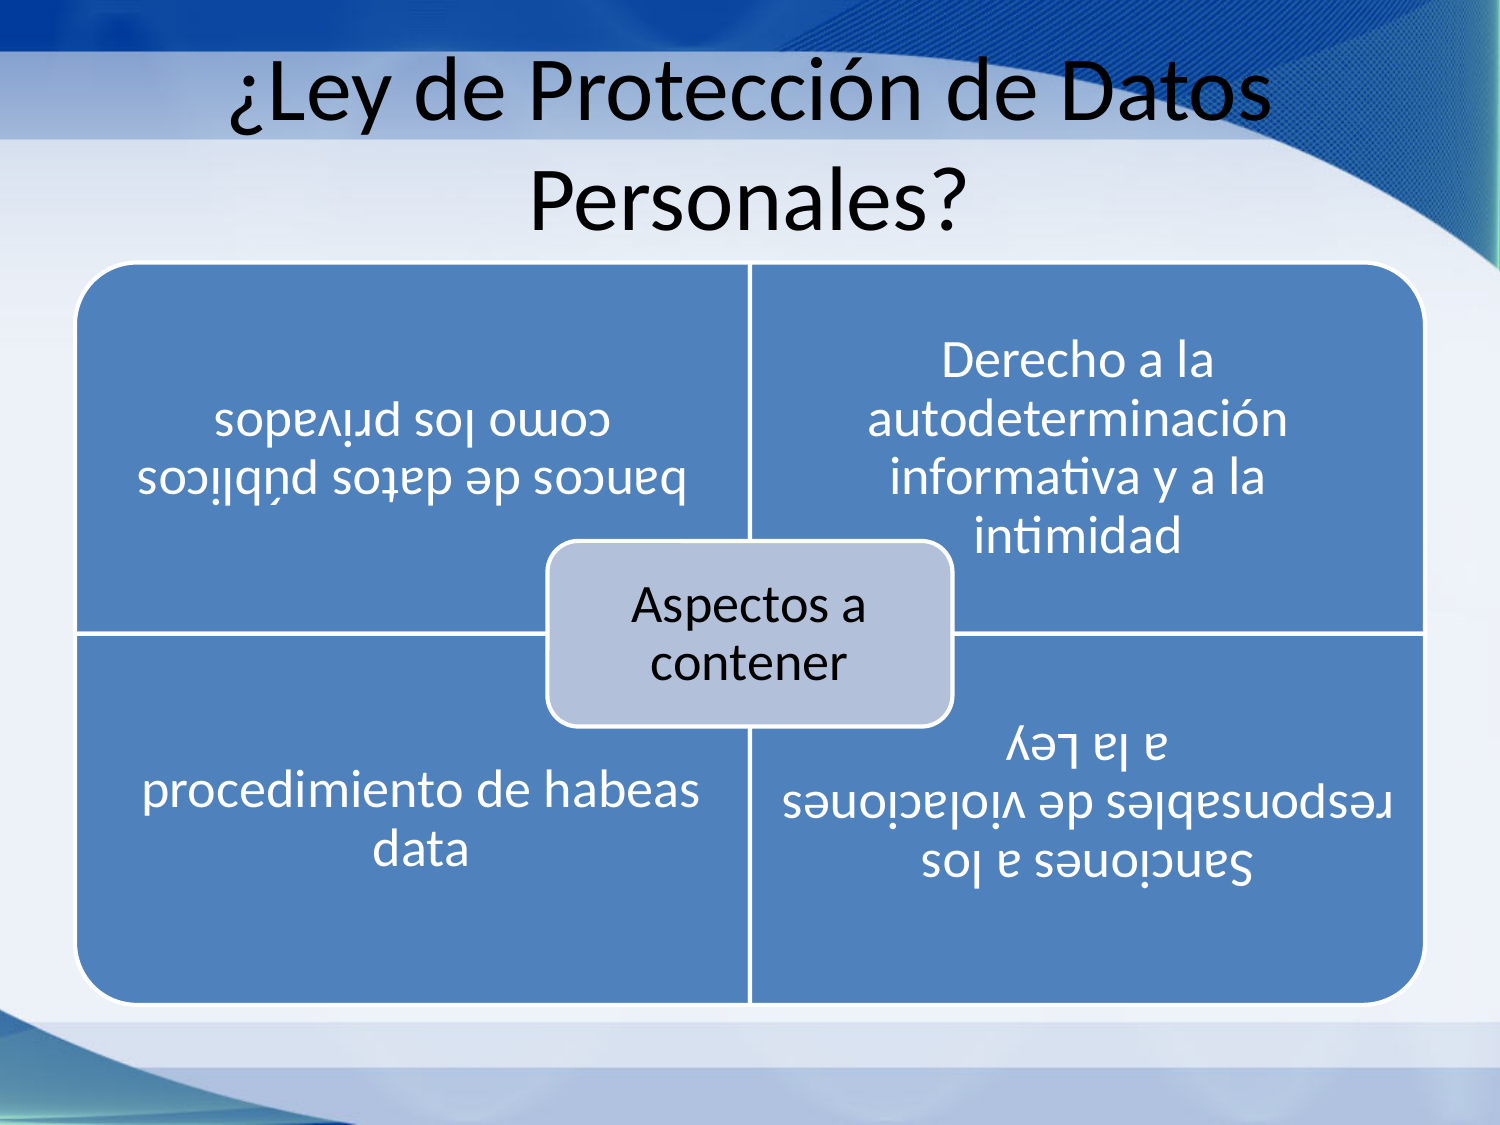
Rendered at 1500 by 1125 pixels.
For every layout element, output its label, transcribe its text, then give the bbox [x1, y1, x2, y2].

title ¿Ley de Protección de Datos Personales? [74, 44, 1426, 233]
picture [0, 0, 1500, 1125]
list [74, 262, 1426, 1006]
